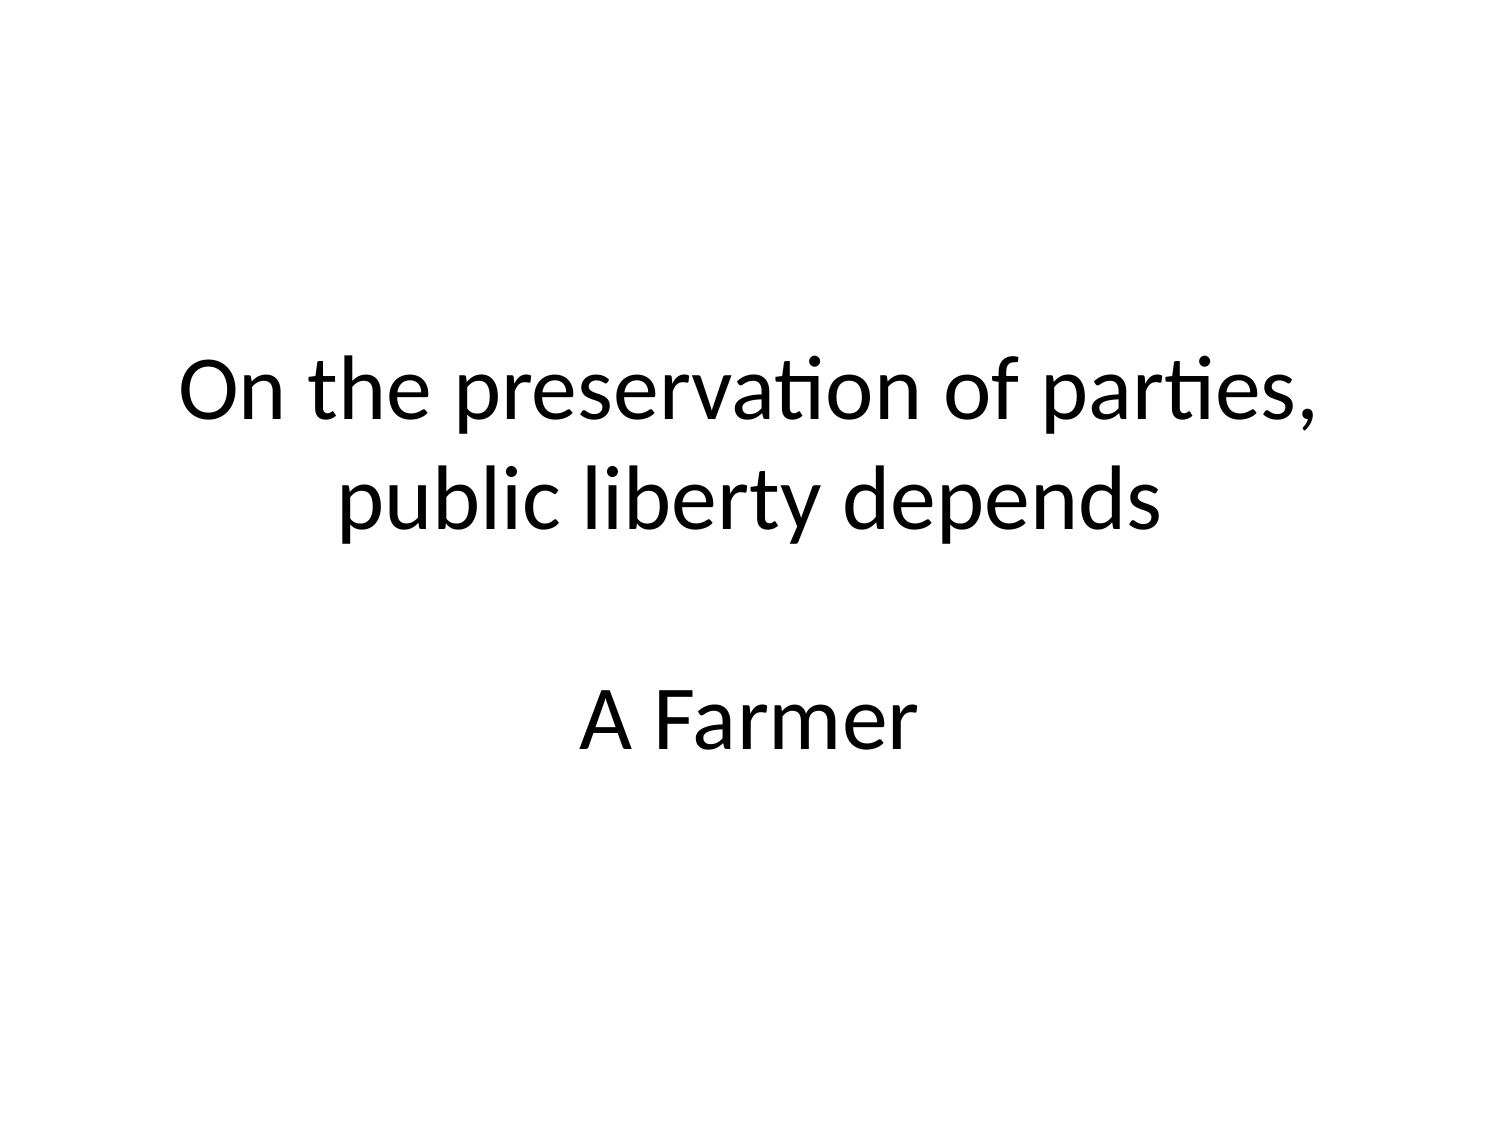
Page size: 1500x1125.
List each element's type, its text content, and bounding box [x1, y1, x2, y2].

title On the preservation of parties, public liberty depends A Farmer [74, 44, 1426, 1051]
